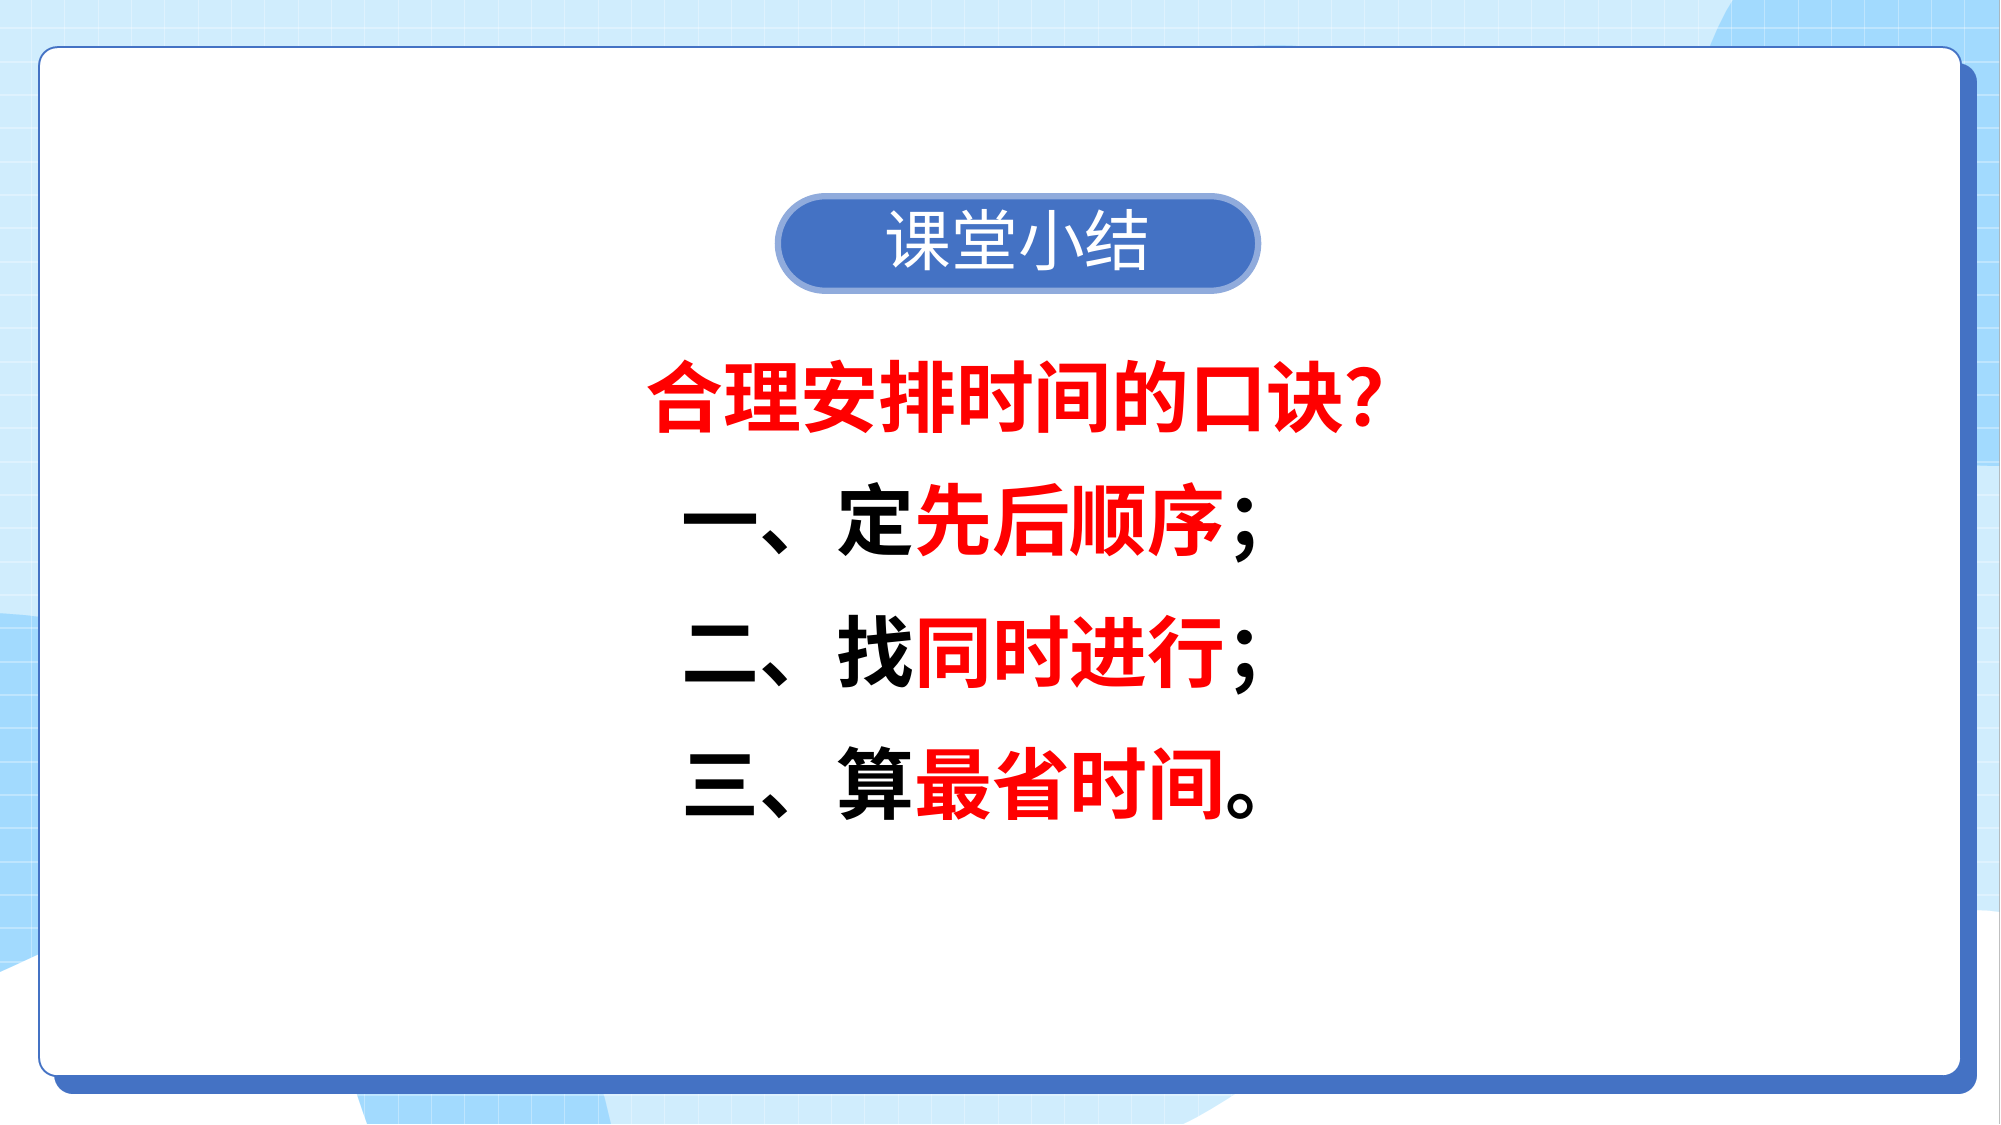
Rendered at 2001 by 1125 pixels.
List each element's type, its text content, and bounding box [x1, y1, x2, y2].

picture [0, 0, 2000, 1125]
text_box 一、定先后顺序； 二、找同时进行； 三、算最省时间。 [666, 463, 1395, 837]
text_box 合理安排时间的口诀？ [630, 294, 2000, 450]
text_box 课堂小结 [777, 196, 1259, 291]
